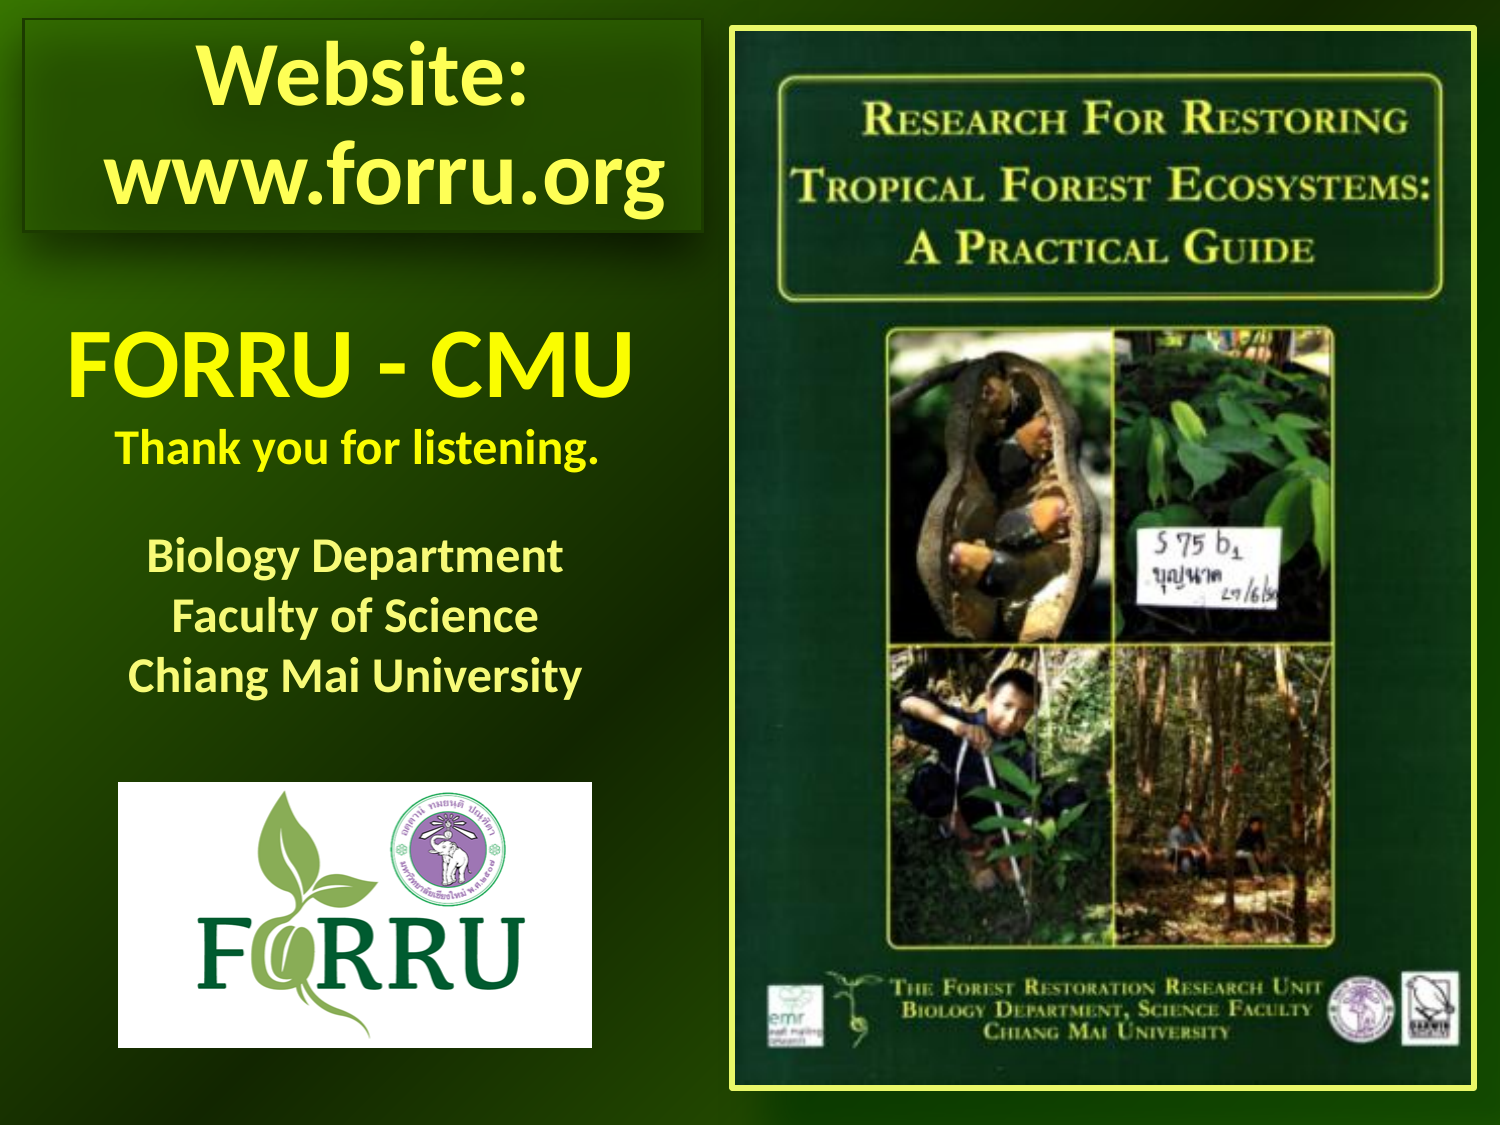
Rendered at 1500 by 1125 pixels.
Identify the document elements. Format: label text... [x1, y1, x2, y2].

picture [118, 781, 593, 1049]
text_box Biology Department Faculty of Science Chiang Mai University [15, 515, 696, 711]
picture [735, 30, 1471, 1085]
text_box Website: www.forru.org [23, 19, 703, 232]
text_box FORRU - CMU Thank you for listening. [23, 303, 703, 484]
